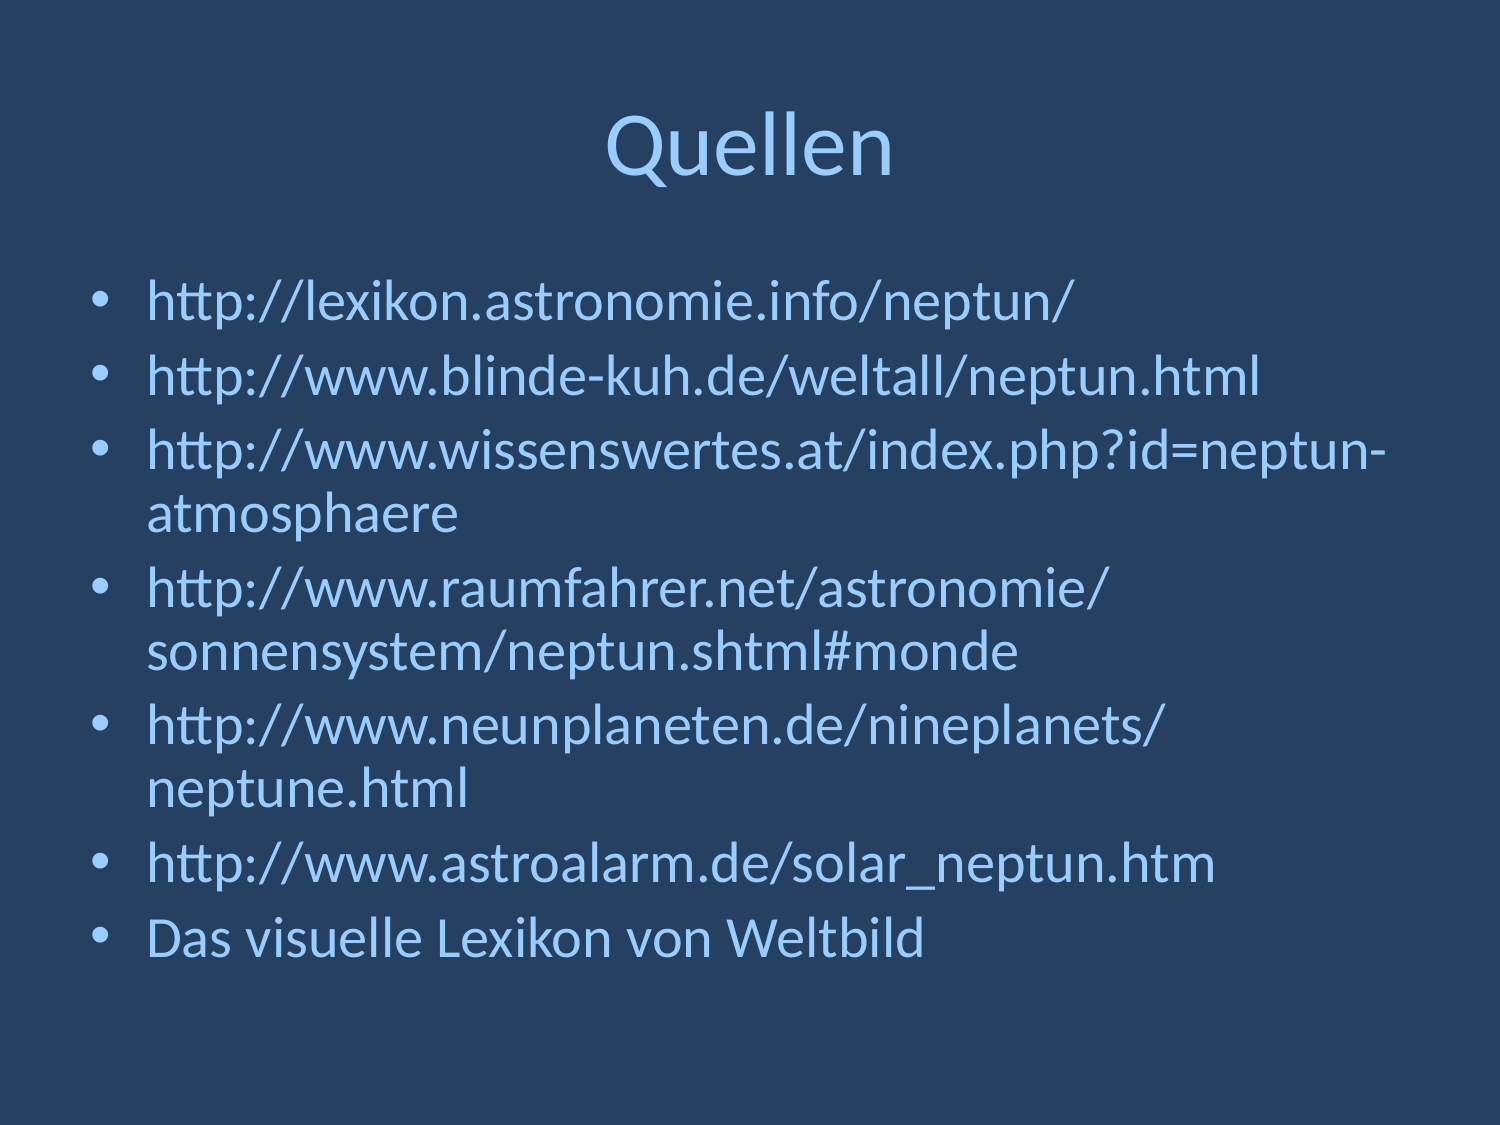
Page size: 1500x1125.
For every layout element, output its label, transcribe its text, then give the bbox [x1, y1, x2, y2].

title Quellen [74, 44, 1426, 233]
list http://lexikon.astronomie.info/neptun/ http://www.blinde-kuh.de/weltall/neptun.html http://www.wissenswertes.at/index.php?id=neptun-atmosphaere http://www.raumfahrer.net/astronomie/sonnensystem/neptun.shtml#monde http://www.neunplaneten.de/nineplanets/neptune.html http://www.astroalarm.de/solar_neptun.htm Das visuelle Lexikon von Weltbild [74, 262, 1426, 1006]
